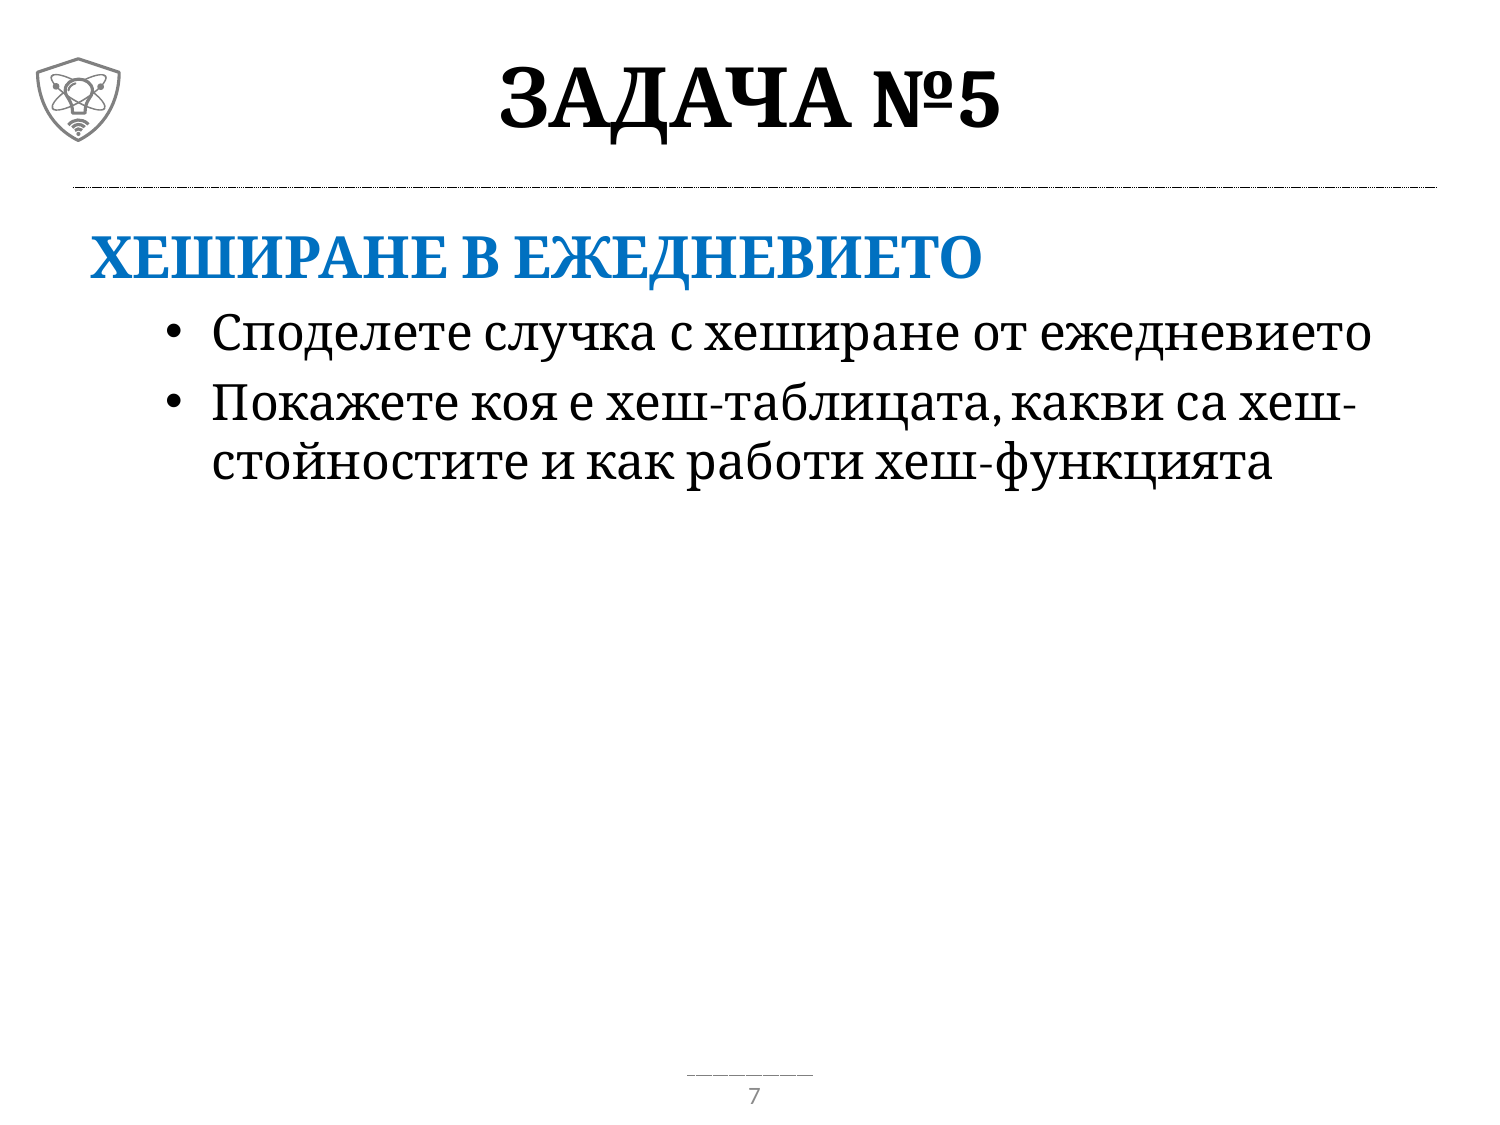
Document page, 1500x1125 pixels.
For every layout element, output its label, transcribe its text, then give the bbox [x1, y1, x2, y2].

list Хеширане в ежедневието Споделете случка с хеширане от ежедневието Покажете коя е хеш-таблицата, какви са хеш-стойностите и как работи хеш-функцията [75, 212, 1450, 1063]
slide_number 7 [579, 1065, 930, 1125]
title Задача №5 [0, 0, 1500, 188]
